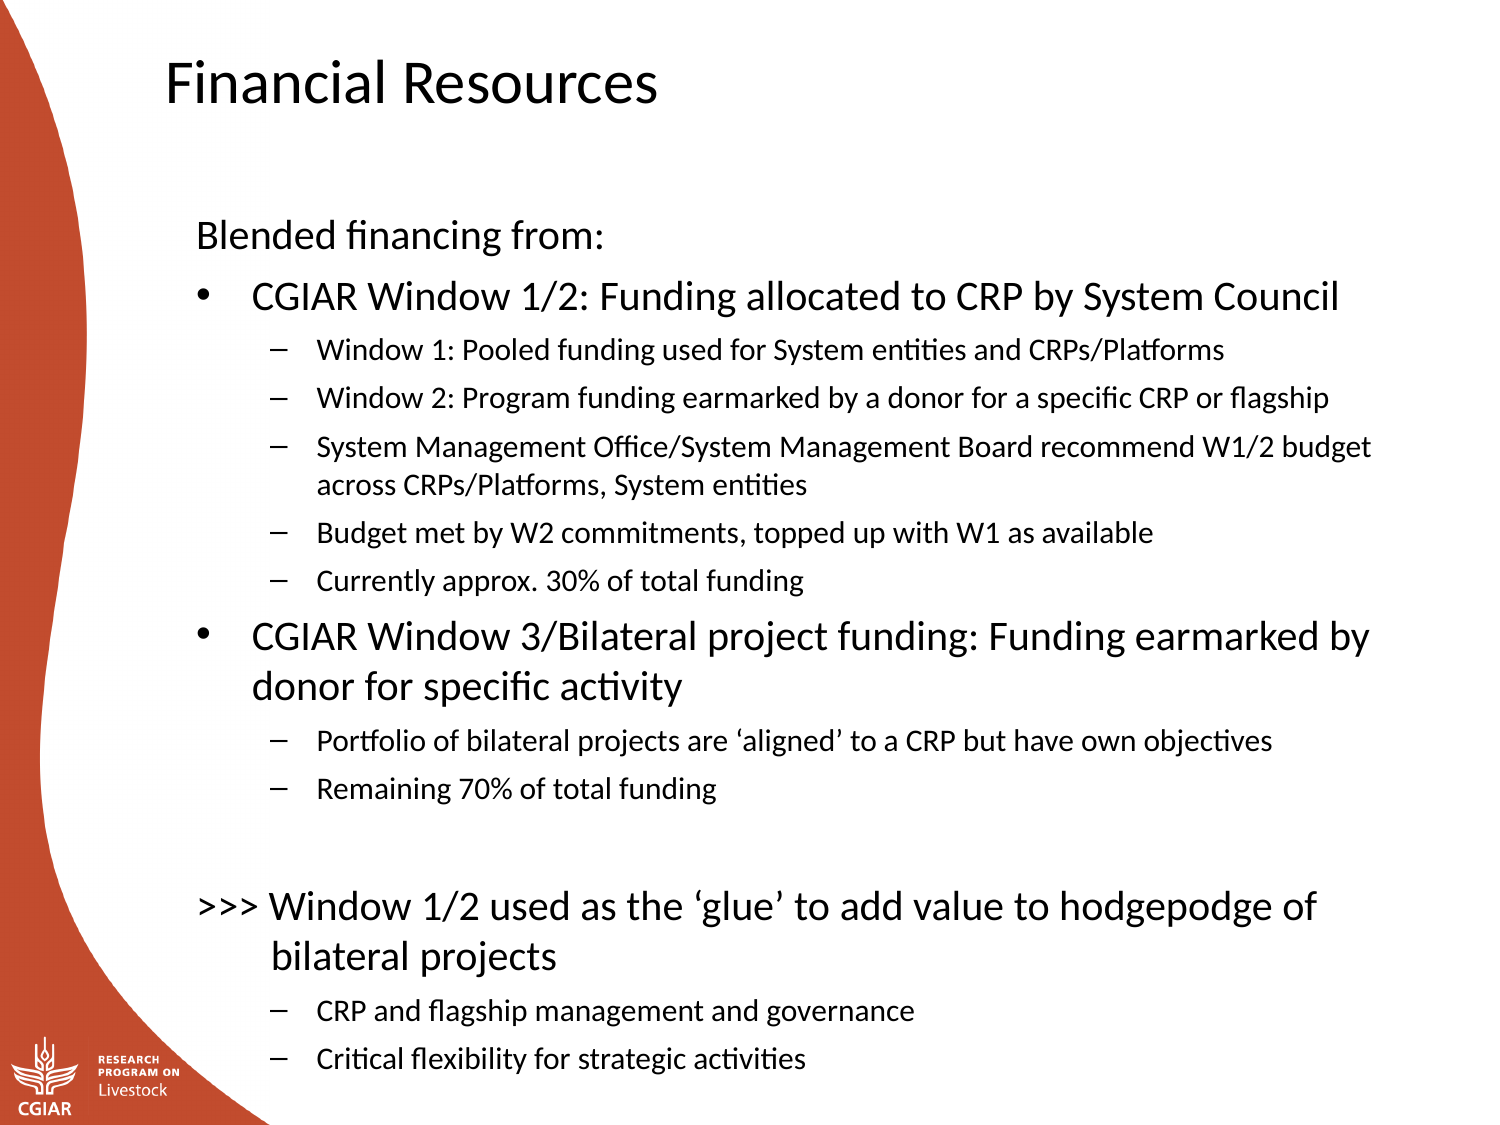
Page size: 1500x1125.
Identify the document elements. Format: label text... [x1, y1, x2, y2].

list Financial Resources [150, 34, 1438, 222]
picture [0, 0, 270, 1125]
list Blended financing from: CGIAR Window 1/2: Funding allocated to CRP by System Council Window 1: Pooled funding used for System entities and CRPs/Platforms Window 2: Program funding earmarked by a donor for a specific CRP or flagship System Management Office/System Management Board recommend W1/2 budget across CRPs/Platforms, System entities Budget met by W2 commitments, topped up with W1 as available Currently approx. 30% of total funding CGIAR Window 3/Bilateral project funding: Funding earmarked by donor for specific activity Portfolio of bilateral projects are ‘aligned’ to a CRP but have own objectives Remaining 70% of total funding >>> Window 1/2 used as the ‘glue’ to add value to hodgepodge of bilateral projects CRP and flagship management and governance Critical flexibility for strategic activities [181, 200, 1407, 1100]
